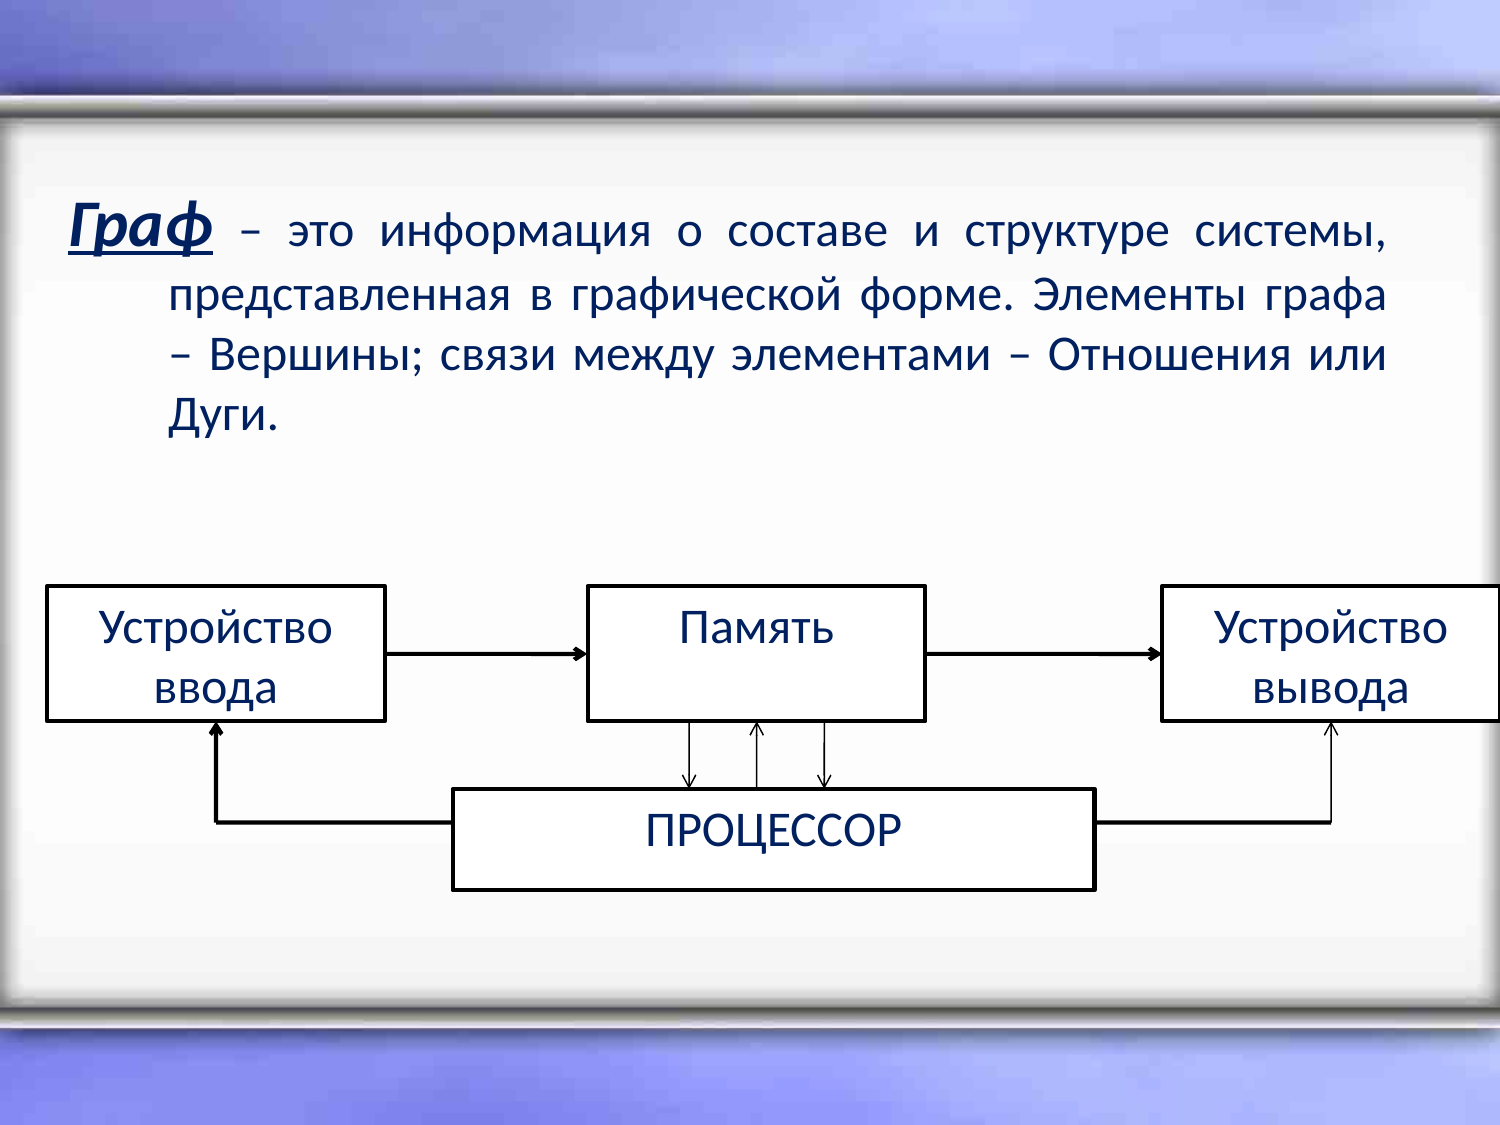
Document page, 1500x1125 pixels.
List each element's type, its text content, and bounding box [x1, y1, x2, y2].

list Граф – это информация о составе и структуре системы, представленная в графической форме. Элементы графа – Вершины; связи между элементами – Отношения или Дуги. [53, 172, 1404, 492]
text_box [46, 585, 1500, 891]
picture [0, 0, 1500, 1125]
